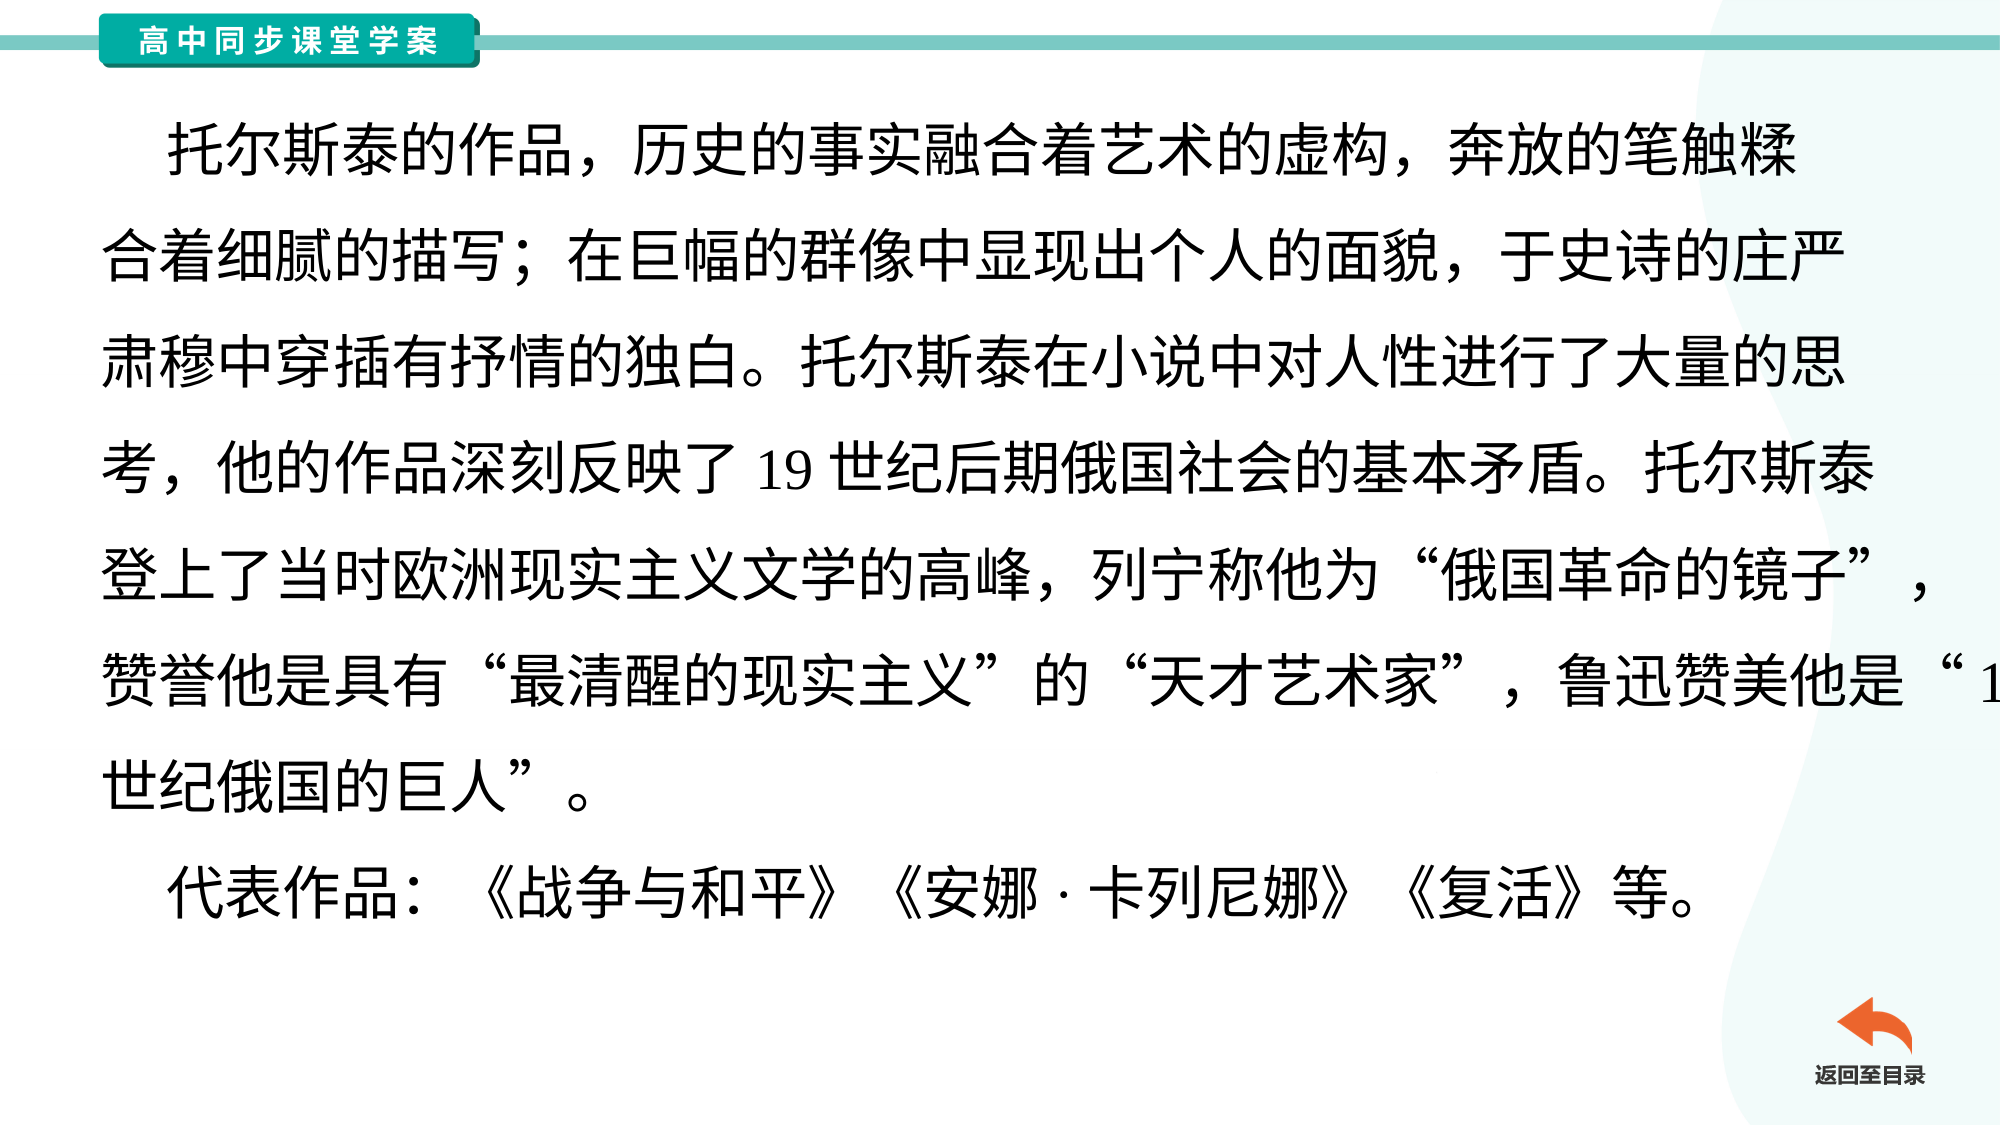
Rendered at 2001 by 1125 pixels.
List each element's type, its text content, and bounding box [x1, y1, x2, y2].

text_box 托尔斯泰的作品，历史的事实融合着艺术的虚构，奔放的笔触糅 合着细腻的描写；在巨幅的群像中显现出个人的面貌，于史诗的庄严 肃穆中穿插有抒情的独白。托尔斯泰在小说中对人性进行了大量的思 考，他的作品深刻反映了19世纪后期俄国社会的基本矛盾。托尔斯泰 登上了当时欧洲现实主义文学的高峰，列宁称他为“俄国革命的镜子”， 赞誉他是具有“最清醒的现实主义”的“天才艺术家”，鲁迅赞美他是“19 世纪俄国的巨人”。 代表作品：《战争与和平》《安娜·卡列尼娜》《复活》等。 [100, 76, 1899, 927]
picture [0, 0, 2000, 1125]
